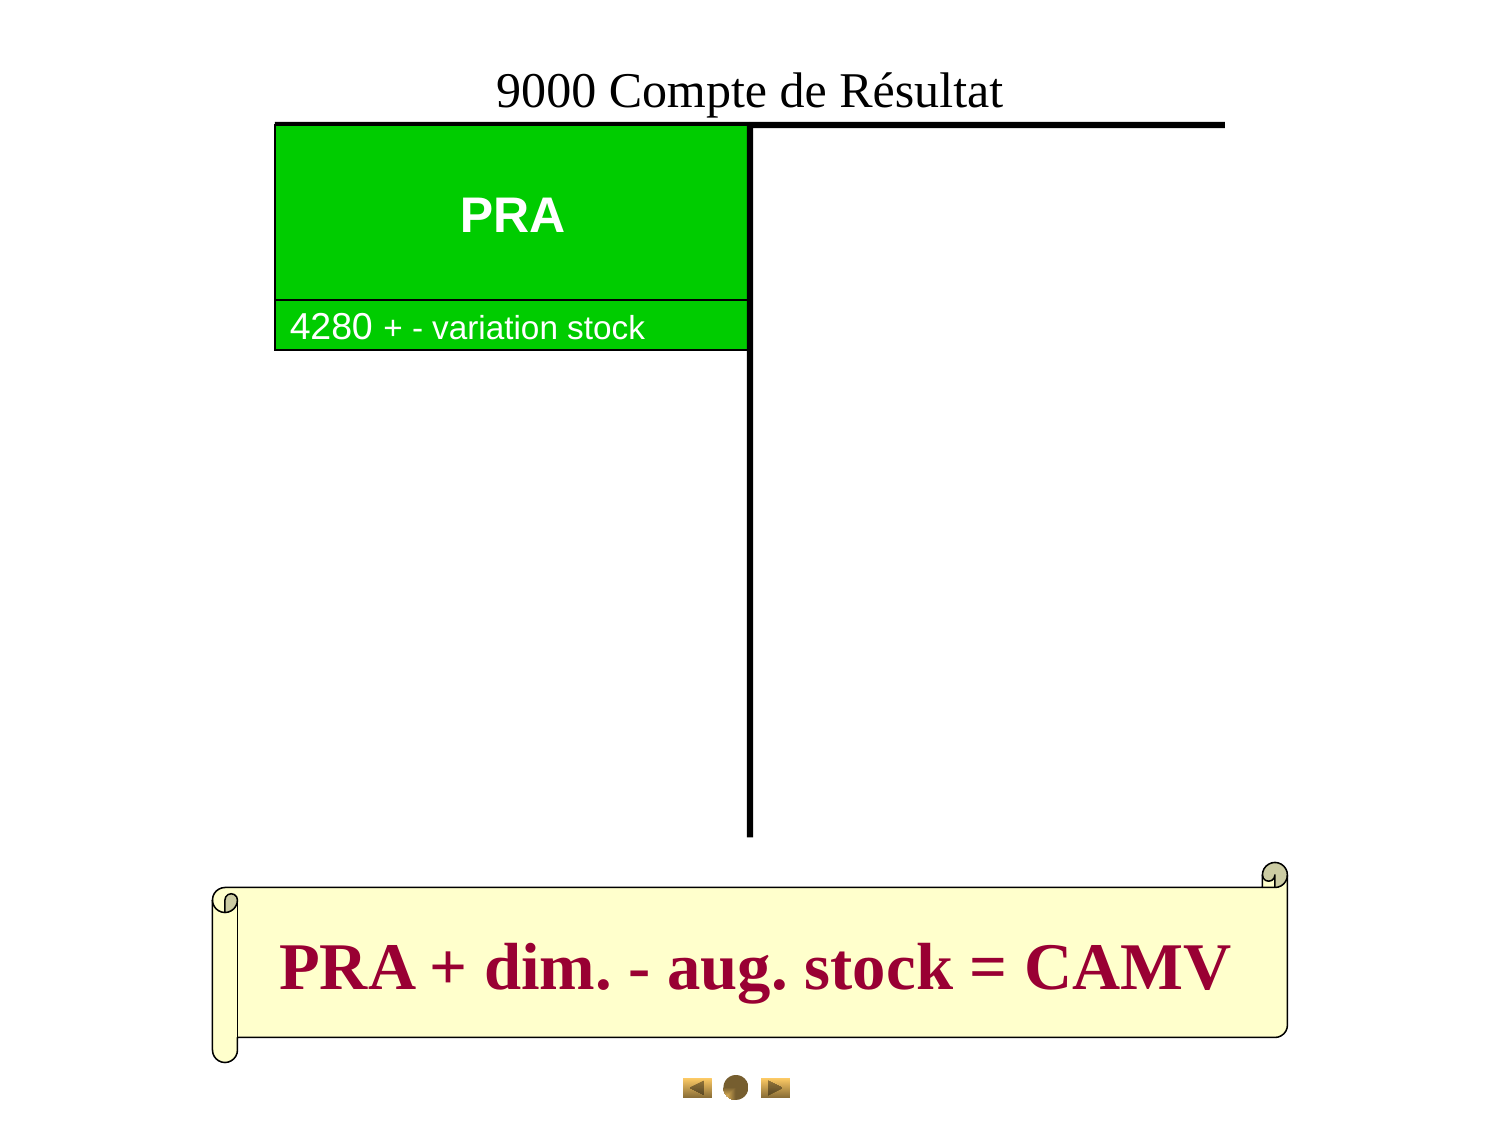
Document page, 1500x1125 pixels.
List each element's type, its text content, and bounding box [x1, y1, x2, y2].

text_box 4280 + - variation stock [275, 299, 750, 350]
text_box PRA [275, 125, 750, 299]
text_box PRA + dim. - aug. stock = CAMV [212, 862, 1288, 1063]
text_box 9000 Compte de Résultat [275, 49, 1225, 125]
